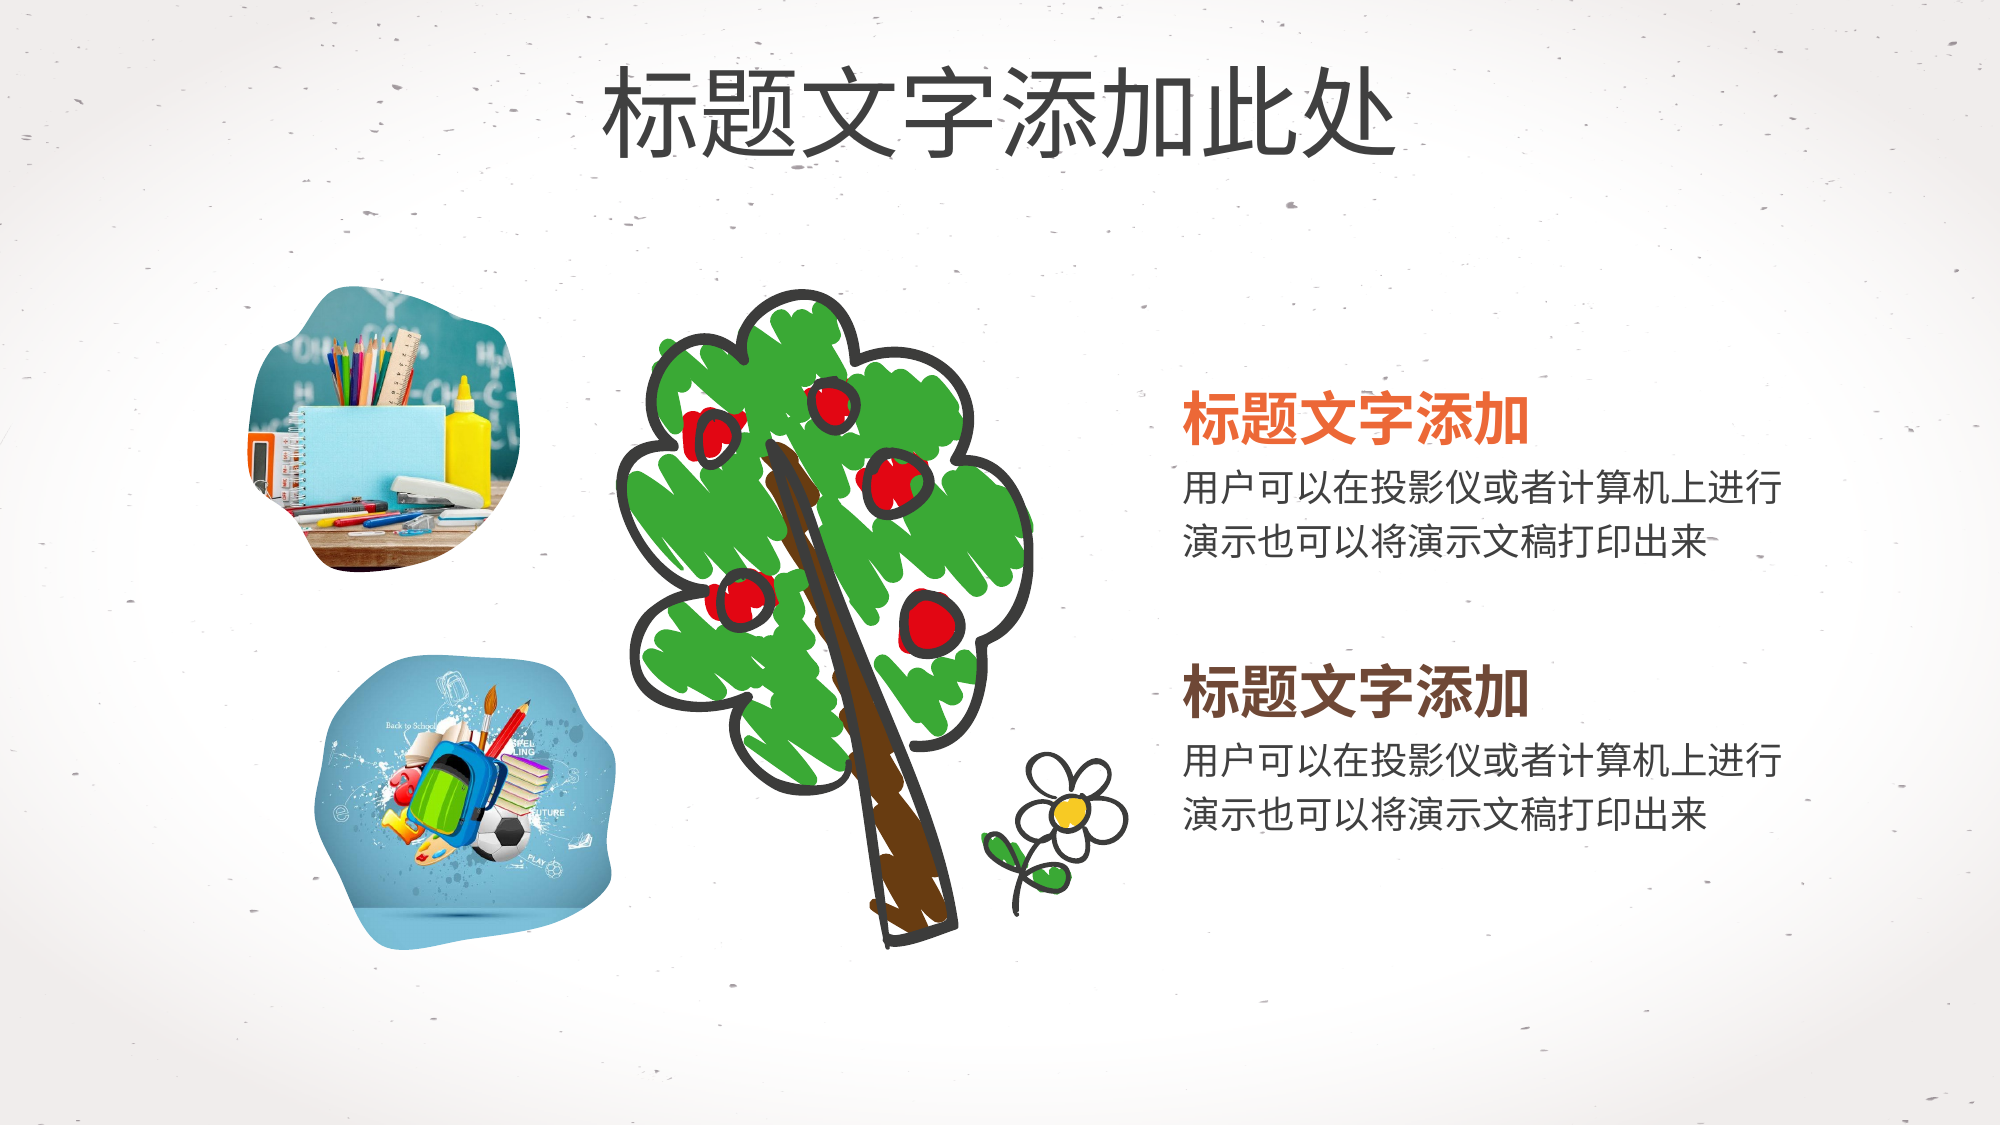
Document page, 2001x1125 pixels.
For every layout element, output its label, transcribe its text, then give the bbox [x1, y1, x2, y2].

text_box 标题文字添加此处 [585, 43, 1415, 178]
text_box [1167, 360, 1822, 573]
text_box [1167, 633, 1822, 846]
picture [314, 288, 1130, 950]
picture [247, 286, 520, 573]
